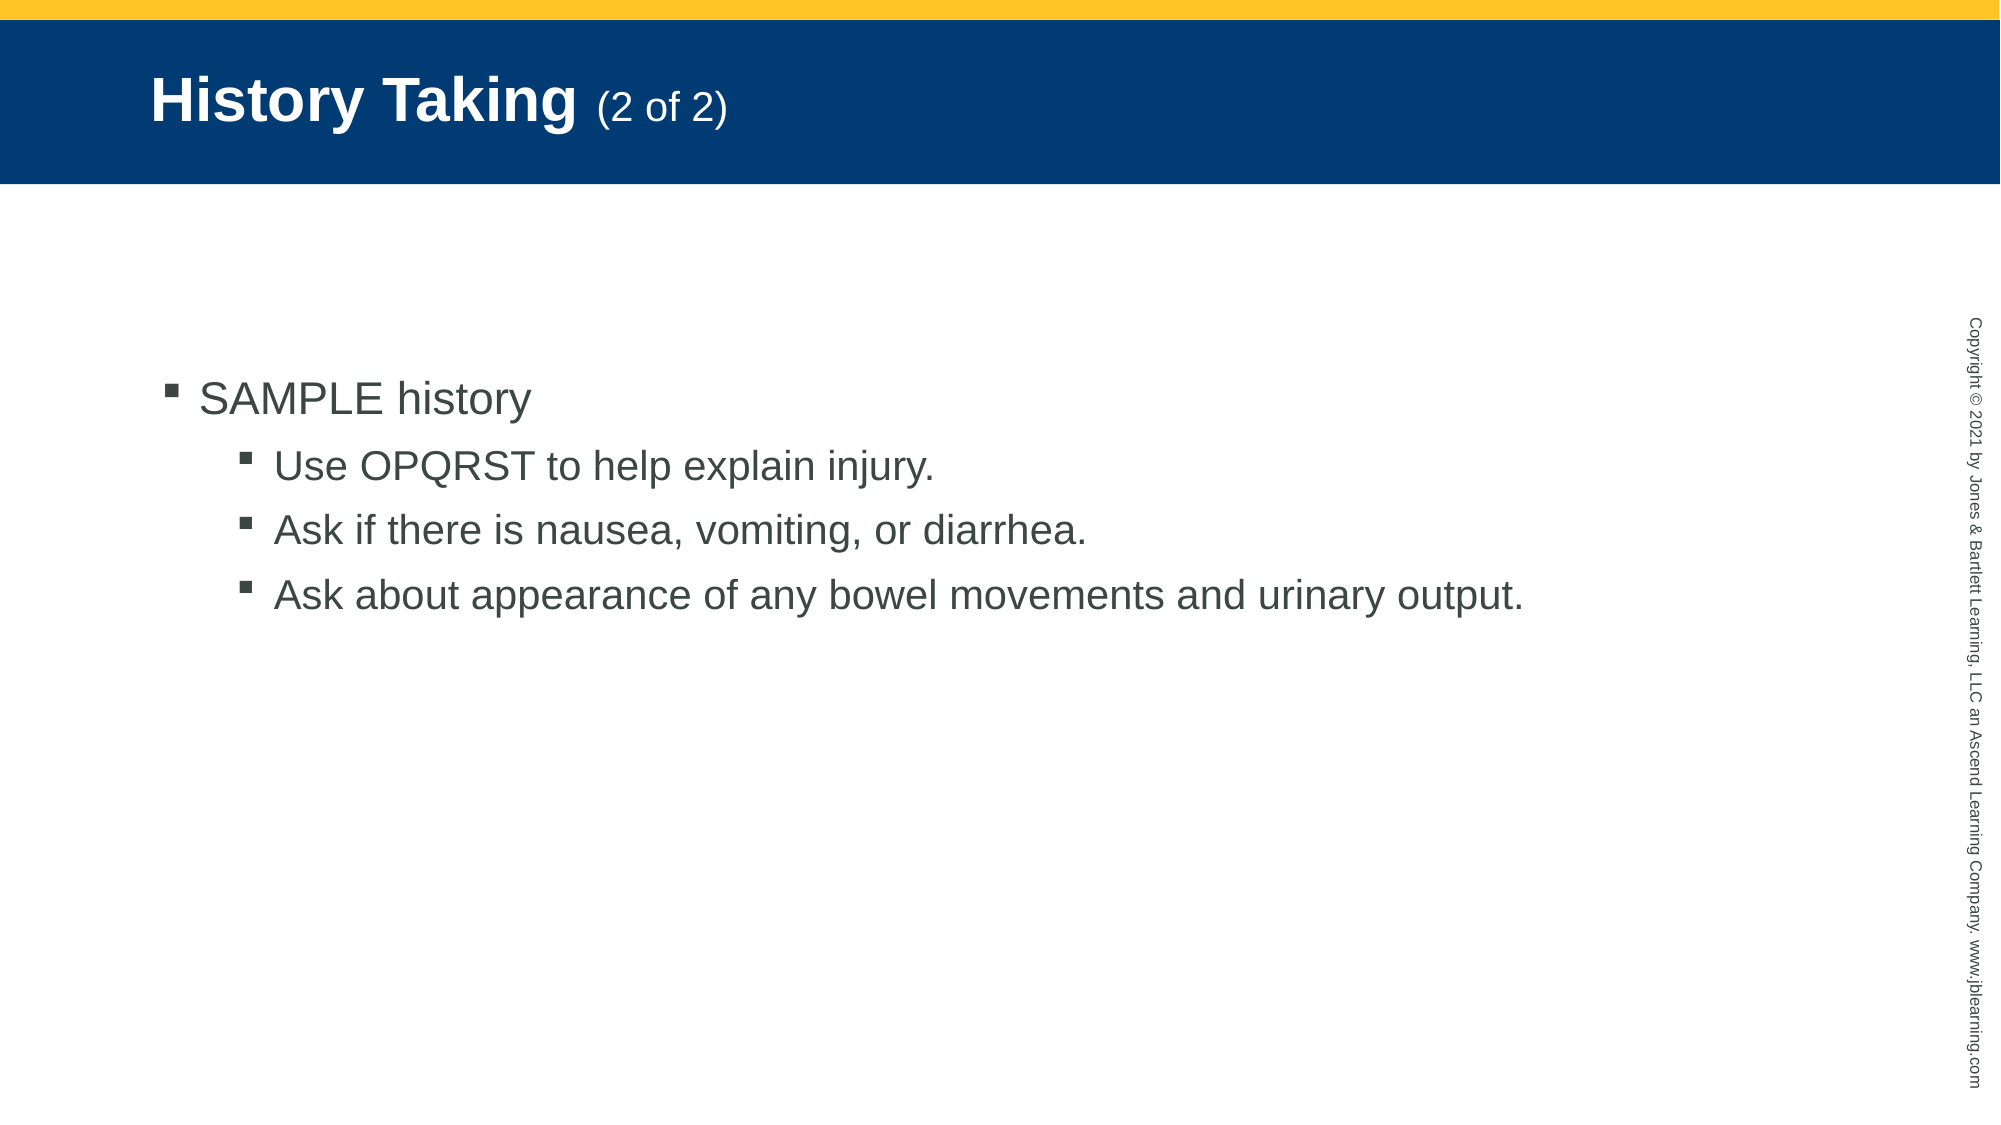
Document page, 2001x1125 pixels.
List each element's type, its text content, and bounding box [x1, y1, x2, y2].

title History Taking (2 of 2) [0, 19, 2000, 185]
list SAMPLE history Use OPQRST to help explain injury. Ask if there is nausea, vomiting, or diarrhea. Ask about appearance of any bowel movements and urinary output. [146, 361, 1859, 1016]
